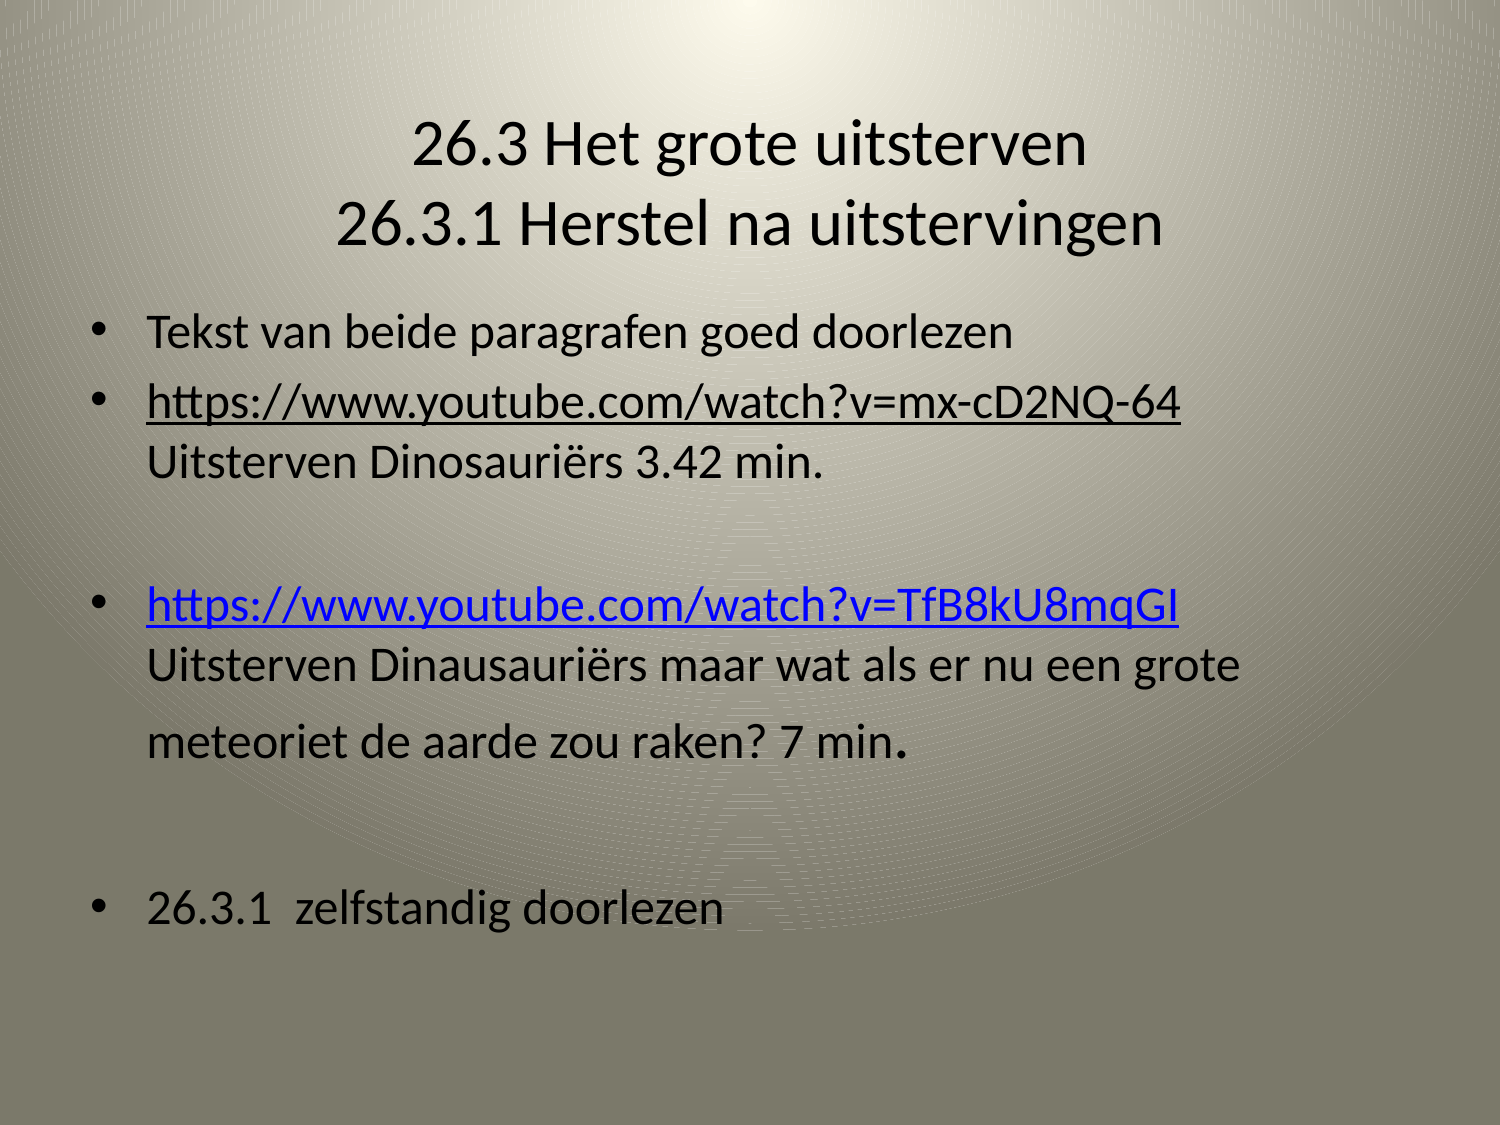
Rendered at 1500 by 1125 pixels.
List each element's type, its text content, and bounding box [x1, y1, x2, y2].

title 26.3 Het grote uitsterven 26.3.1 Herstel na uitstervingen [75, 78, 1425, 279]
list Tekst van beide paragrafen goed doorlezen https://www.youtube.com/watch?v=mx-cD2NQ-64 Uitsterven Dinosauriërs 3.42 min. https://www.youtube.com/watch?v=TfB8kU8mqGI Uitsterven Dinausauriërs maar wat als er nu een grote meteoriet de aarde zou raken? 7 min. 26.3.1 zelfstandig doorlezen [75, 290, 1425, 1005]
